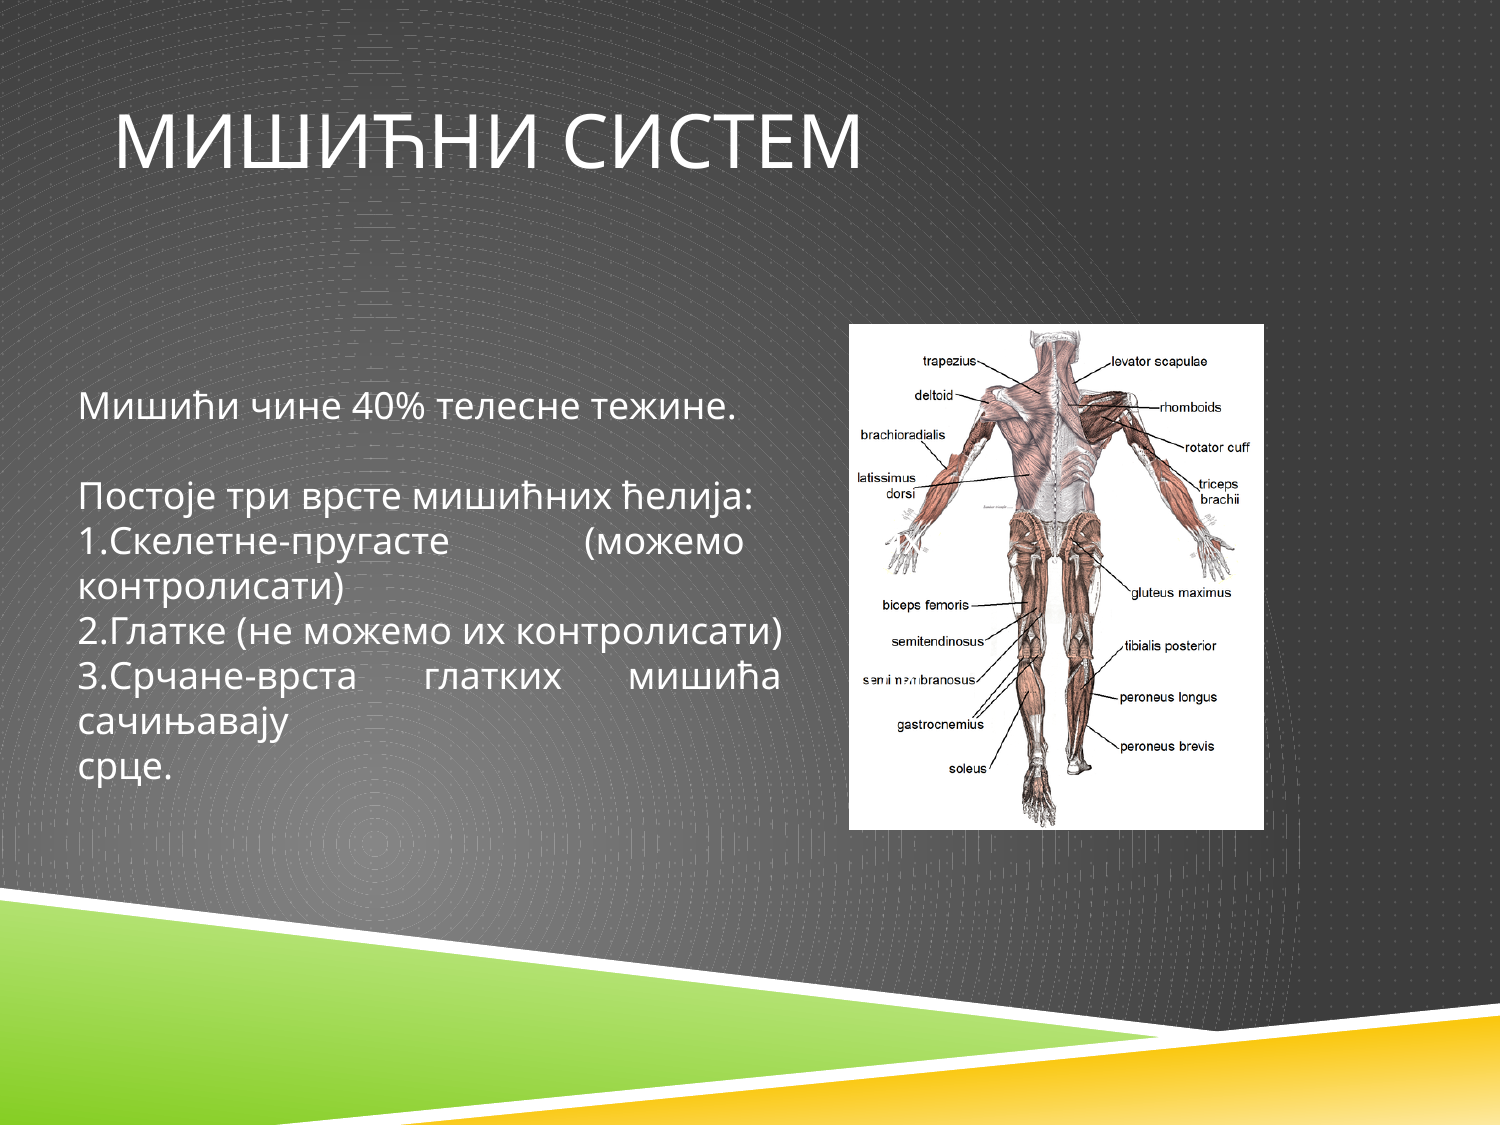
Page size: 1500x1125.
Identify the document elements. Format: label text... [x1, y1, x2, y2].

text_box Мишићи чине 40% телесне тежине. Постоје три врсте мишићних ћелија: 1.Скелетне-пругасте (можемо их контролисати) 2.Глатке (не можемо их контролисати) 3.Срчане-врста глатких мишића који сачињавају срце. [62, 374, 843, 795]
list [849, 324, 1264, 830]
title Мишићни систем [112, 45, 1388, 233]
